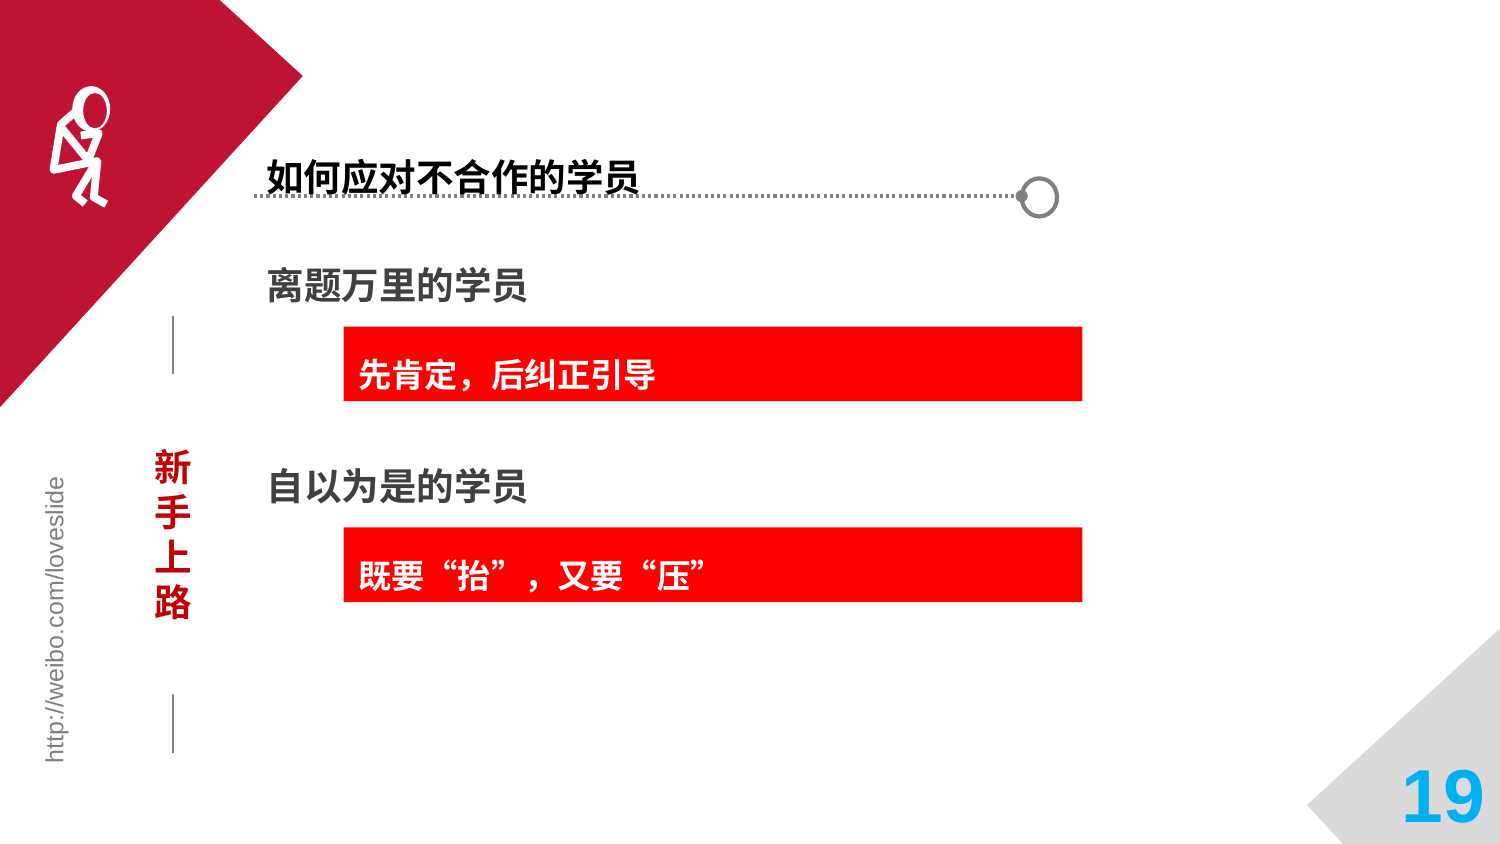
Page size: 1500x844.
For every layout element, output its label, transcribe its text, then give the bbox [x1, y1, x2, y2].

text_box 既要“抬”，又要“压” [343, 527, 1083, 603]
text_box 离题万里的学员 [251, 231, 643, 314]
text_box 新手上路 [177, 373, 211, 695]
text_box http://weibo.com/loveslide [30, 461, 76, 779]
text_box [0, 0, 303, 408]
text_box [53, 85, 111, 205]
text_box 自以为是的学员 [251, 432, 643, 515]
text_box 先肯定，后纠正引导 [343, 326, 1083, 402]
text_box 新手上路 [135, 373, 168, 695]
text_box 19 [1376, 764, 1500, 822]
text_box 如何应对不合作的学员 [251, 124, 683, 178]
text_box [253, 178, 1058, 217]
text_box [1306, 628, 1500, 844]
